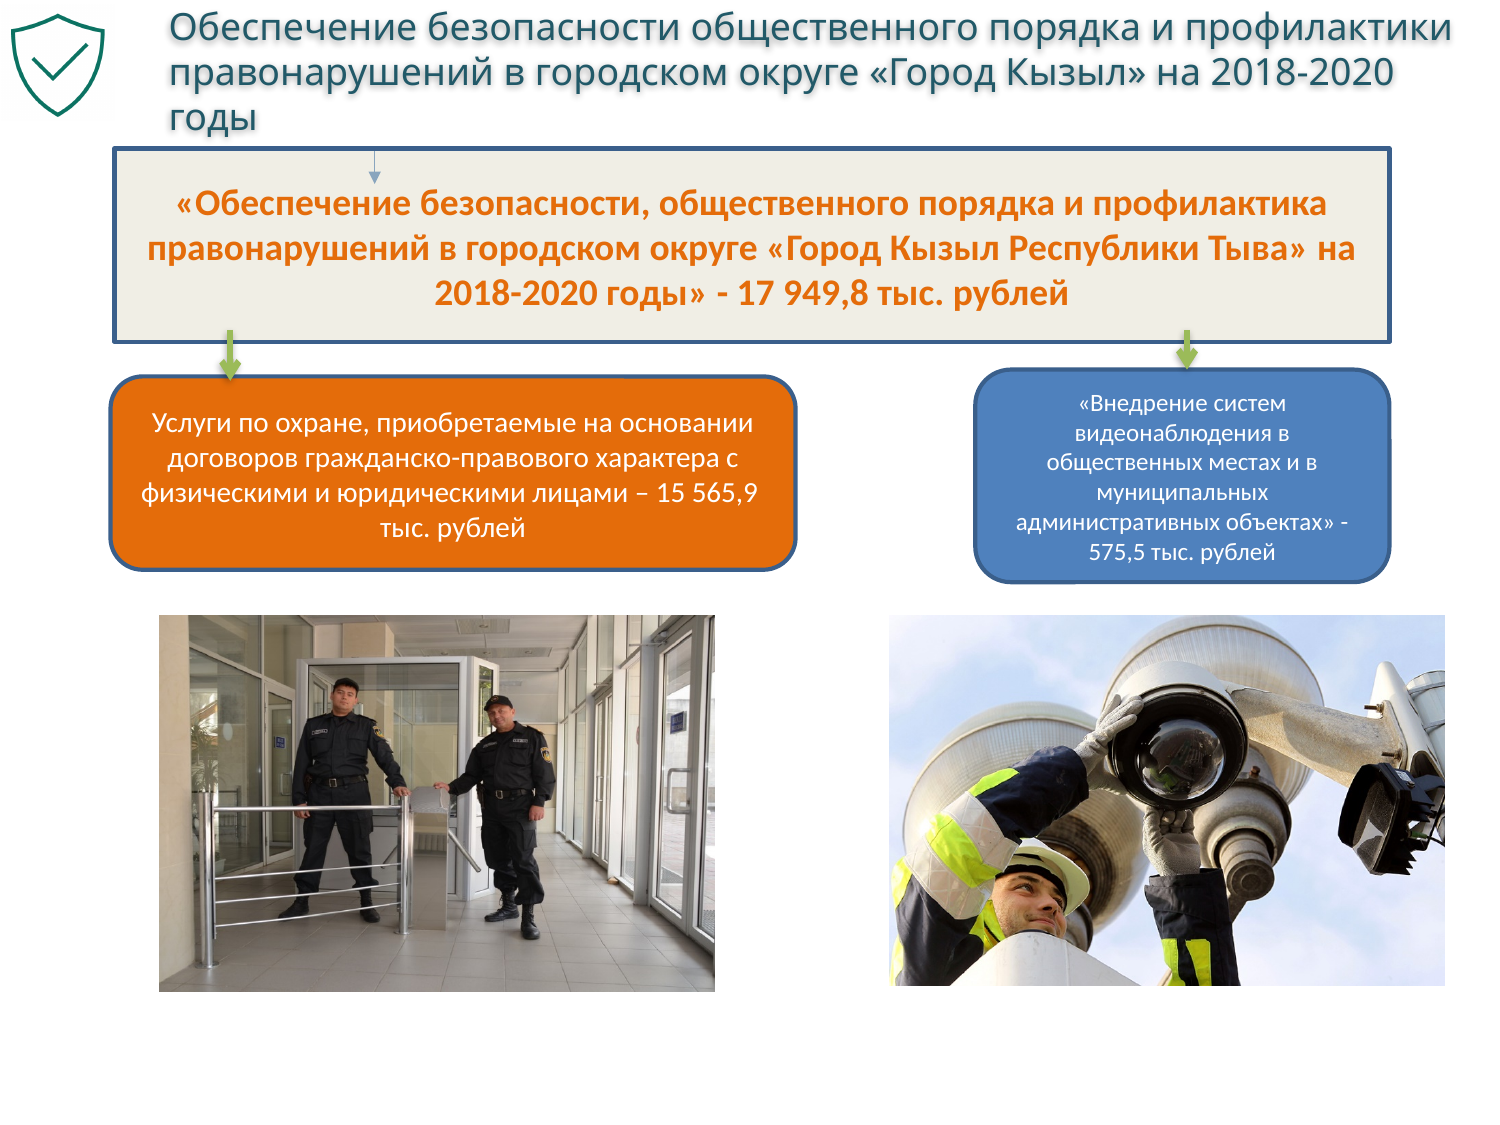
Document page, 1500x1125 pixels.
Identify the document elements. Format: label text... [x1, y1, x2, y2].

text_box «Внедрение систем видеонаблюдения в общественных местах и в муниципальных административных объектах» - 575,5 тыс. рублей [973, 367, 1392, 585]
text_box Услуги по охране, приобретаемые на основании договоров гражданско-правового характера с физическими и юридическими лицами – 15 565,9 тыс. рублей [108, 374, 798, 572]
title «Обеспечение безопасности, общественного порядка и профилактика правонарушений в городском округе «Город Кызыл Республики Тыва» на 2018-2020 годы» - 17 949,8 тыс. рублей [112, 146, 1392, 344]
text_box Обеспечение безопасности общественного порядка и профилактики правонарушений в городском округе «Город Кызыл» на 2018-2020 годы [153, 11, 1483, 129]
picture [889, 615, 1446, 986]
picture [0, 4, 115, 121]
picture [159, 615, 715, 992]
